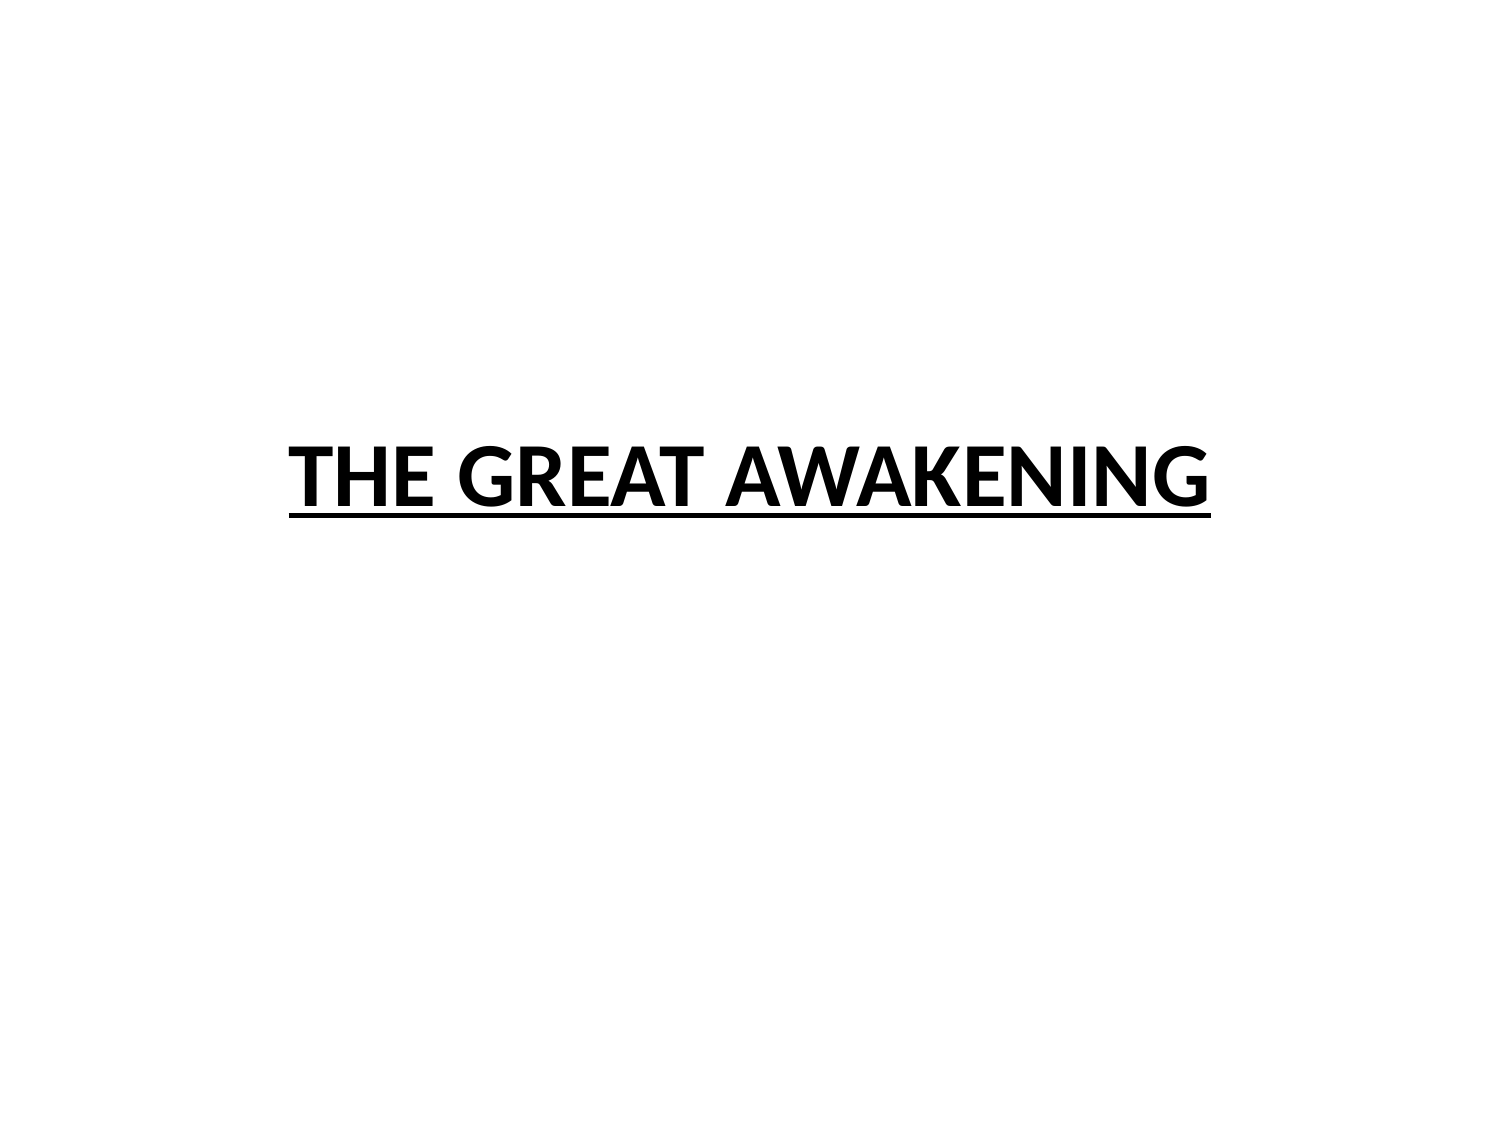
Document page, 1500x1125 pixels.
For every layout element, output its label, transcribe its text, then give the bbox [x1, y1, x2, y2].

title THE GREAT AWAKENING [112, 349, 1388, 591]
